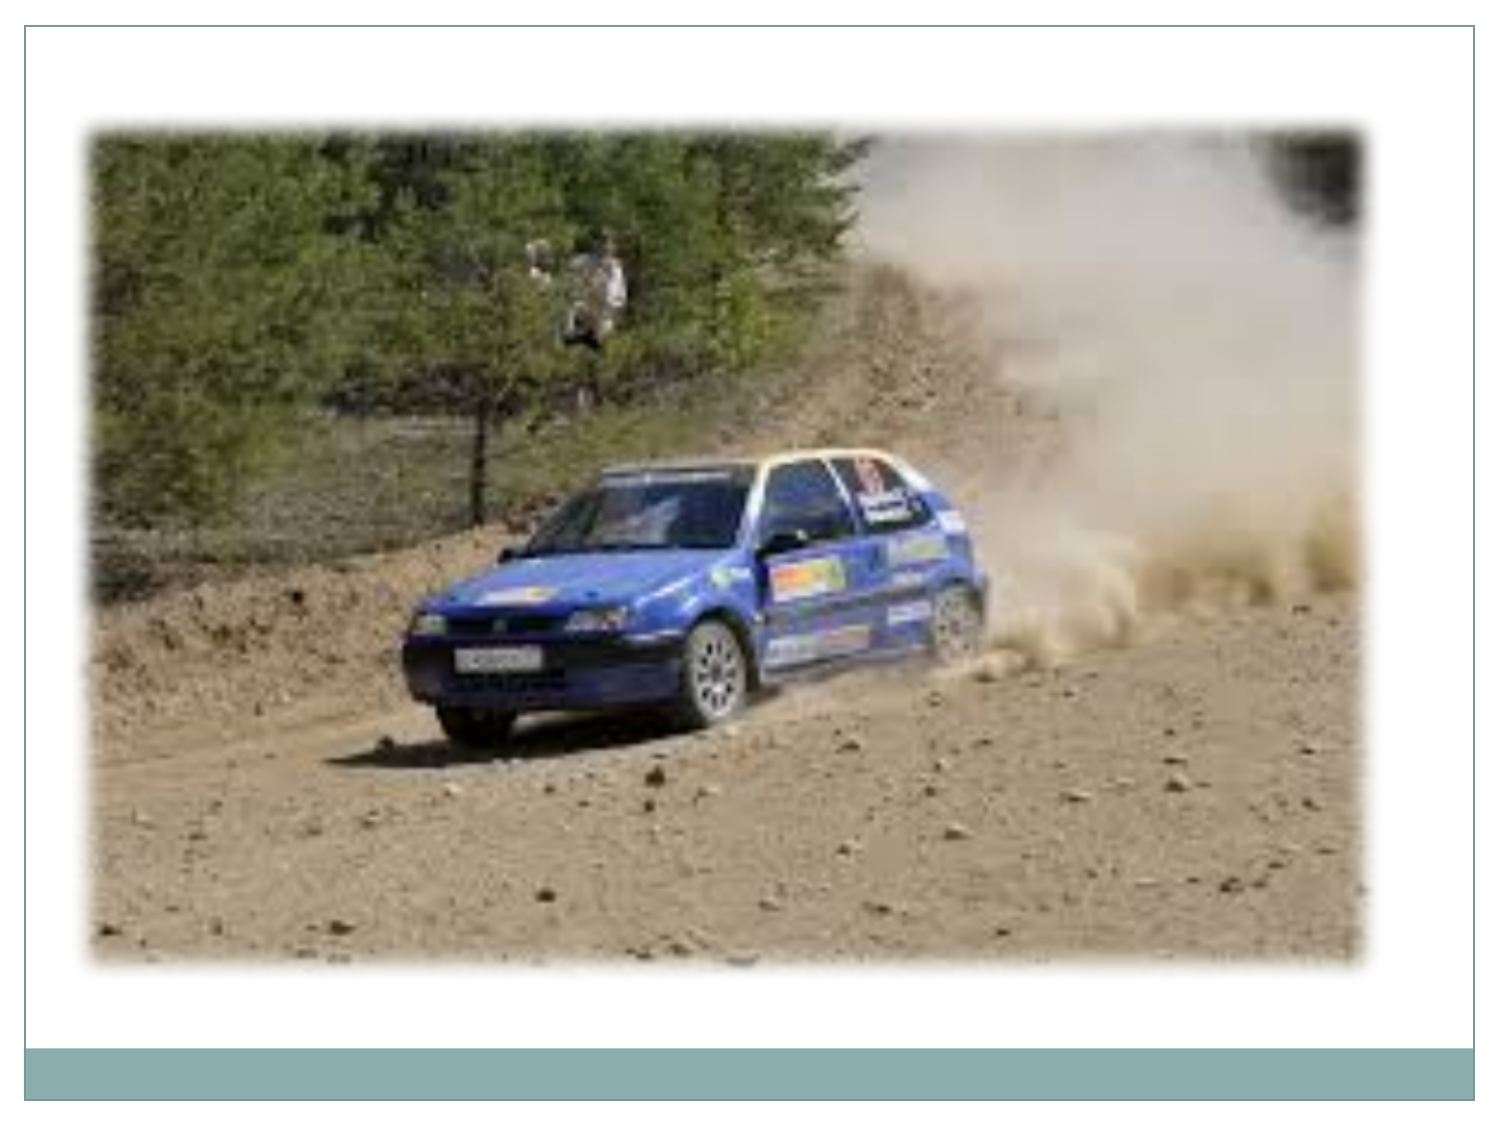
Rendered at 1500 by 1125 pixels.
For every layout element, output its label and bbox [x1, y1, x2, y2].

picture [70, 111, 1384, 983]
